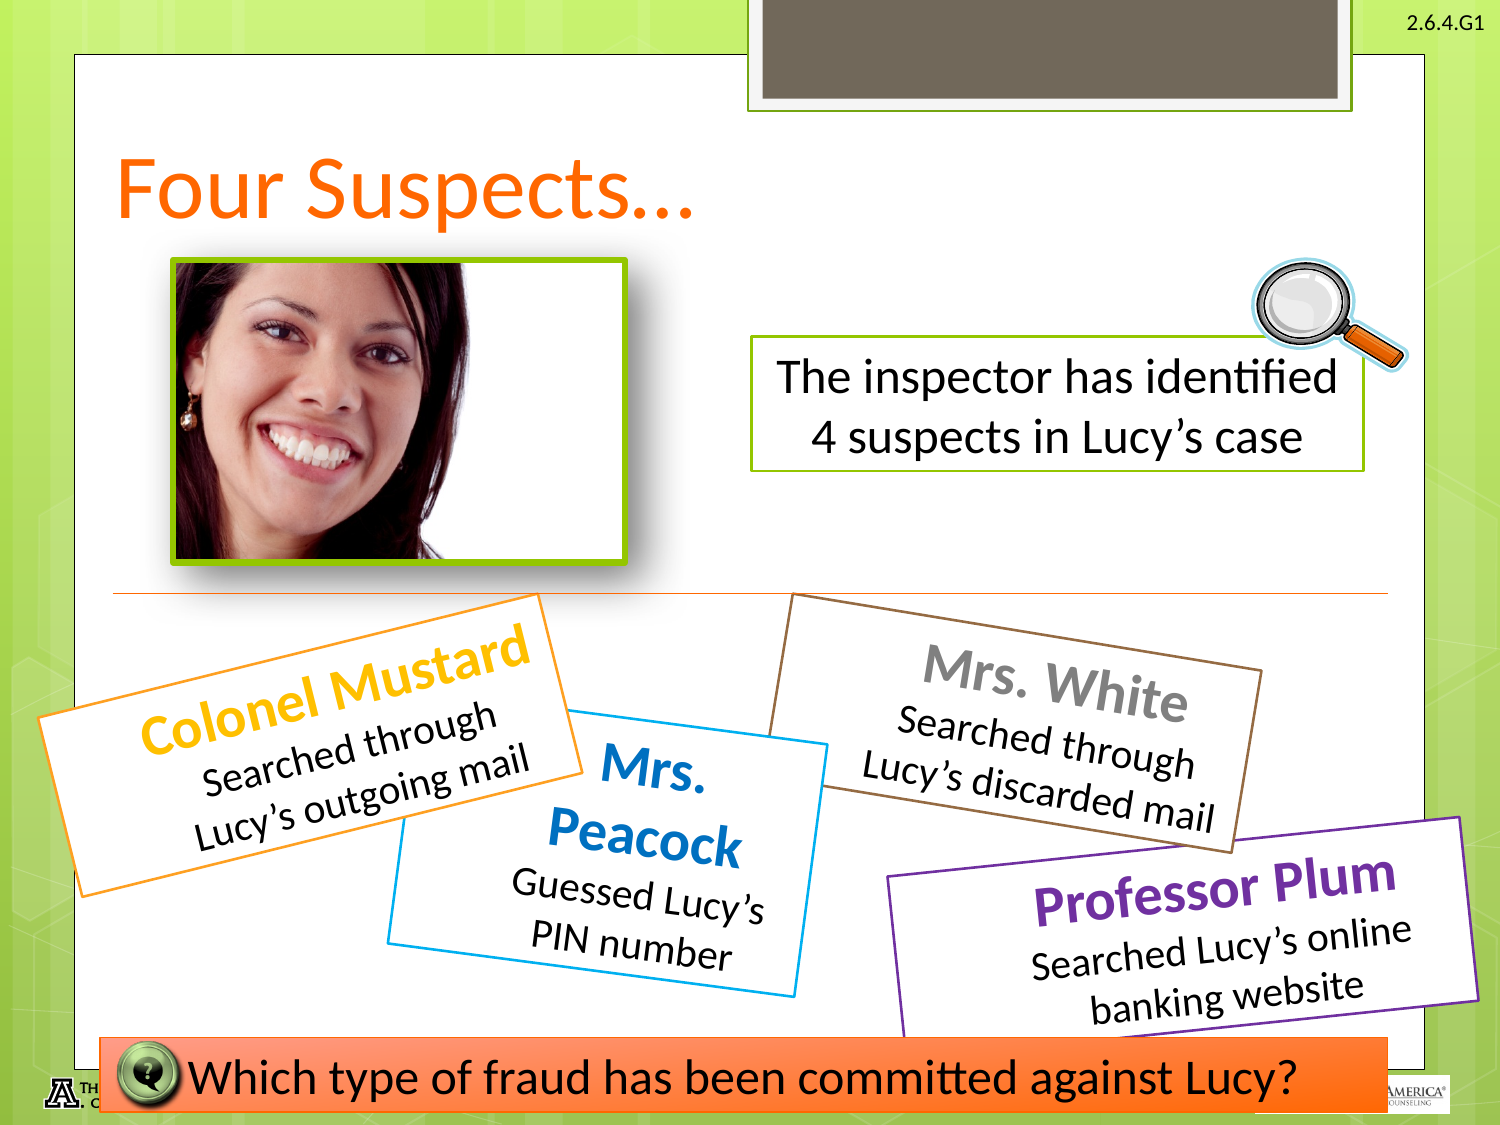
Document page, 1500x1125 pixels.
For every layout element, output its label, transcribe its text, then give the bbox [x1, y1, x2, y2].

text_box Professor Plum Searched Lucy’s online banking website [886, 815, 1480, 1035]
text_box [99, 1037, 1388, 1114]
text_box The inspector has identified 4 suspects in Lucy’s case [750, 335, 1365, 472]
picture [176, 262, 622, 560]
title Four Suspects… [100, 87, 1254, 244]
text_box Colonel Mustard Searched through Lucy’s outgoing mail [36, 602, 584, 899]
picture [1253, 252, 1403, 384]
text_box Mrs. Peacock Guessed Lucy’s PIN number [386, 708, 829, 999]
text_box Mrs. White Searched through Lucy’s discarded mail [768, 602, 1263, 855]
